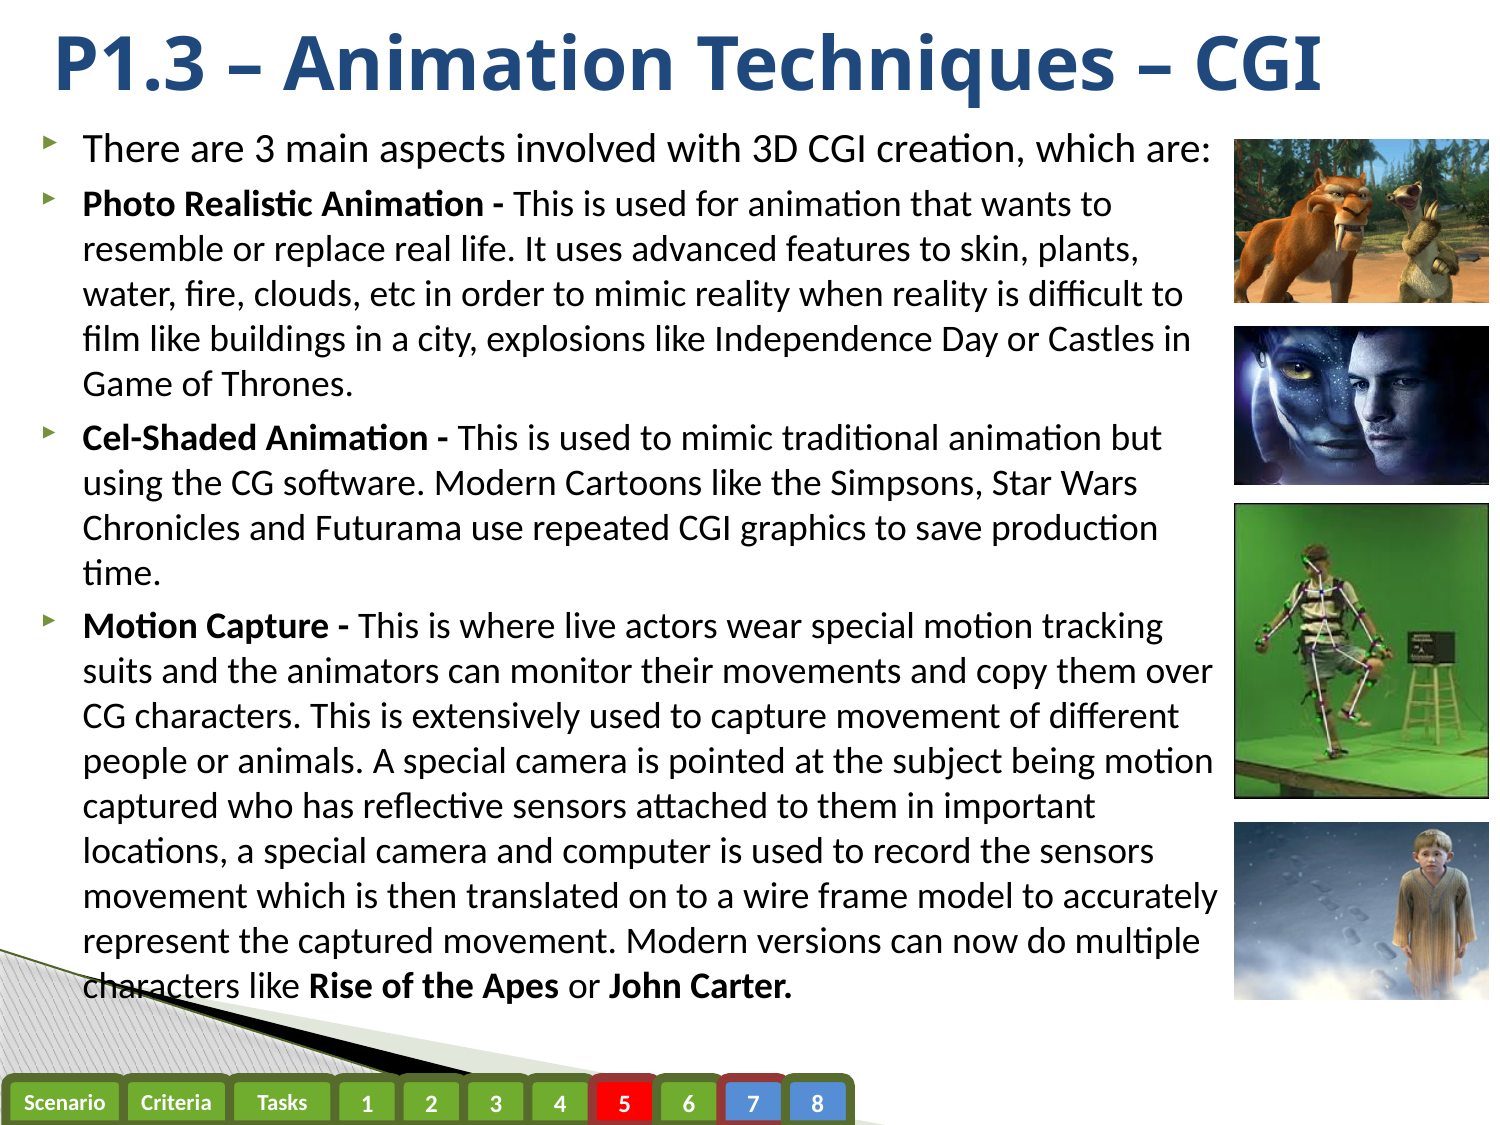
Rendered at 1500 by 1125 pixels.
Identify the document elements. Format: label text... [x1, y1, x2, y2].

text_box P1.3 – Animation Techniques – CGI [37, 19, 1471, 102]
picture [1234, 139, 1489, 303]
picture [1234, 503, 1489, 799]
picture [1234, 326, 1489, 485]
list There are 3 main aspects involved with 3D CGI creation, which are: Photo Realistic Animation - This is used for animation that wants to resemble or replace real life. It uses advanced features to skin, plants, water, fire, clouds, etc in order to mimic reality when reality is difficult to film like buildings in a city, explosions like Independence Day or Castles in Game of Thrones. Cel-Shaded Animation - This is used to mimic traditional animation but using the CG software. Modern Cartoons like the Simpsons, Star Wars Chronicles and Futurama use repeated CGI graphics to save production time. Motion Capture - This is where live actors wear special motion tracking suits and the animators can monitor their movements and copy them over CG characters. This is extensively used to capture movement of different people or animals. A special camera is pointed at the subject being motion captured who has reflective sensors attached to them in important locations, a special camera and computer is used to record the sensors movement which is then translated on to a wire frame model to accurately represent the captured movement. Modern versions can now do multiple characters like Rise of the Apes or John Carter. [23, 113, 1235, 959]
picture [1234, 822, 1489, 1000]
